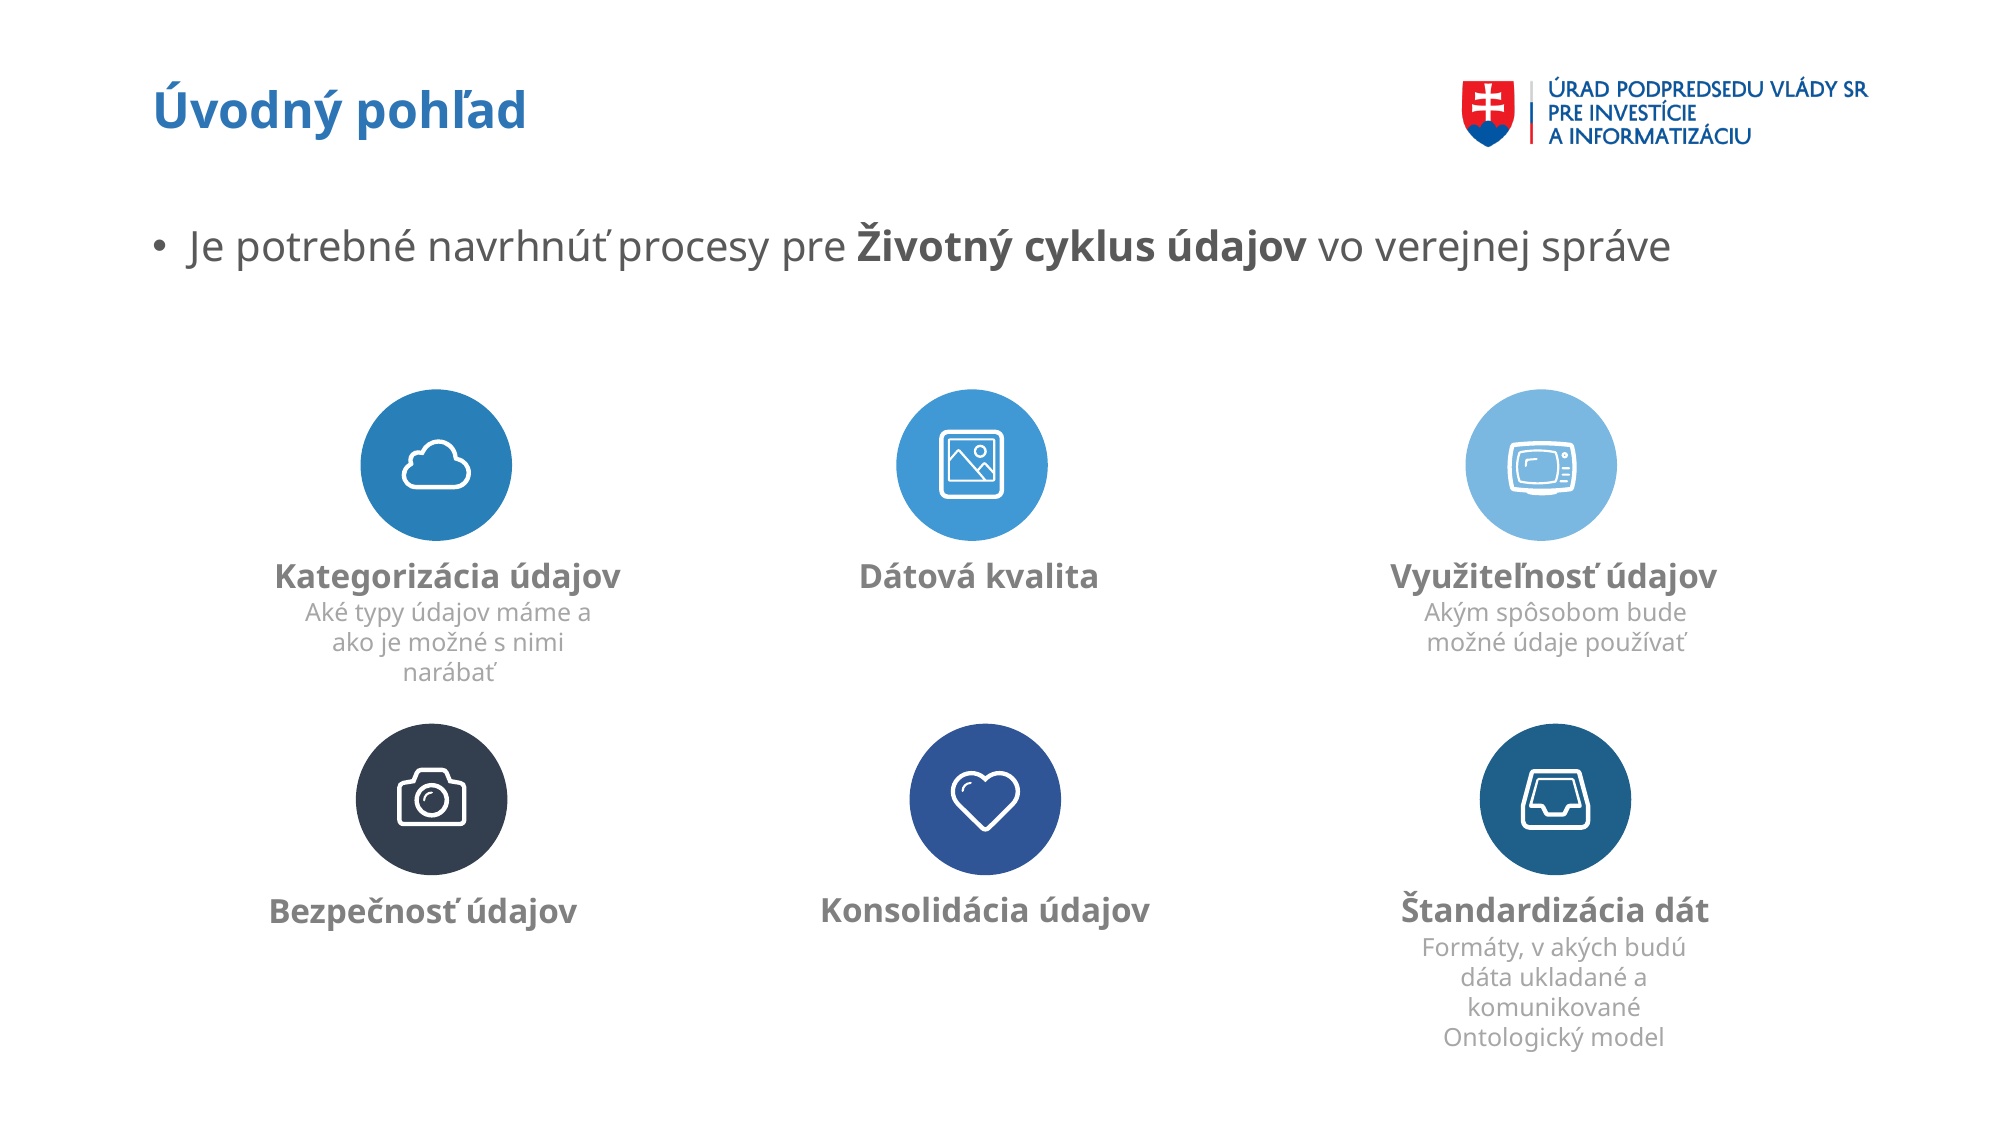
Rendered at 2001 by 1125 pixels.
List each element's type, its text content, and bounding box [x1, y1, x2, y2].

text_box Aké typy údajov máme a ako je možné s nimi narábať [281, 589, 616, 695]
text_box [896, 389, 1048, 541]
text_box [360, 389, 513, 541]
text_box Formáty, v akých budú dáta ukladané a komunikované Ontologický model [1387, 923, 1721, 1059]
text_box Konsolidácia údajov [805, 881, 1166, 937]
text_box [1520, 769, 1591, 830]
text_box Kategorizácia údajov [259, 547, 637, 603]
list Je potrebné navrhnúť procesy pre Životný cyklus údajov vo verejnej správe [137, 217, 1863, 297]
text_box Akým spôsobom bude možné údaje používať [1381, 589, 1731, 665]
picture [1412, 30, 1918, 194]
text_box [1506, 441, 1578, 496]
text_box Dátová kvalita [843, 547, 1115, 603]
text_box [355, 723, 508, 876]
text_box [467, 462, 471, 484]
text_box Využiteľnosť údajov [1375, 547, 1733, 603]
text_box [948, 769, 1023, 833]
title Úvodný pohľad [137, 70, 1323, 154]
text_box [1465, 389, 1618, 541]
text_box [1479, 723, 1632, 876]
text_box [939, 429, 1005, 499]
text_box Štandardizácia dát [1386, 881, 1725, 937]
text_box [909, 723, 1062, 876]
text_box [397, 767, 467, 827]
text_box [396, 434, 467, 496]
text_box Bezpečnosť údajov [253, 882, 593, 938]
